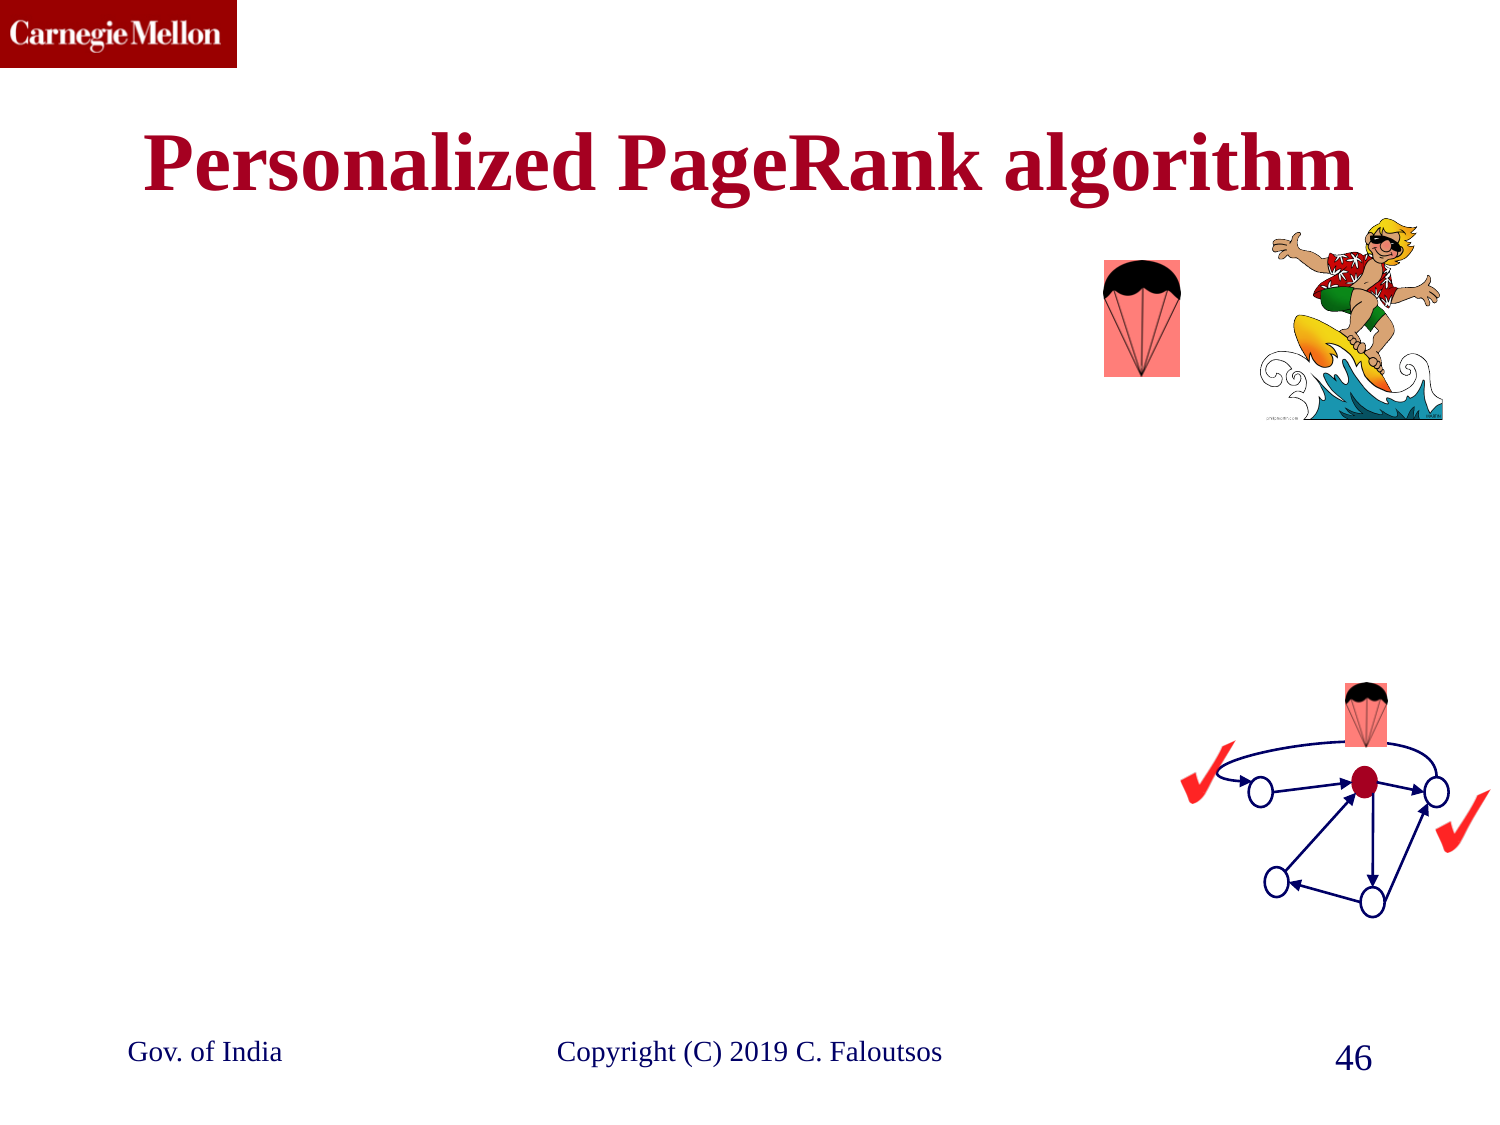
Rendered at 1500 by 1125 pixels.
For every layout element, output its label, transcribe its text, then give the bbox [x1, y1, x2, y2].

picture [1256, 212, 1449, 425]
slide_number Gov. of India [112, 1024, 426, 1101]
picture [0, 0, 237, 68]
picture [1103, 259, 1181, 377]
title Personalized PageRank algorithm [112, 99, 1388, 213]
picture [1435, 789, 1491, 854]
picture [1180, 740, 1236, 805]
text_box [1248, 766, 1449, 918]
footer Copyright (C) 2019 C. Faloutsos [512, 1024, 988, 1101]
picture [1344, 682, 1388, 748]
slide_number 46 [1074, 1024, 1388, 1101]
